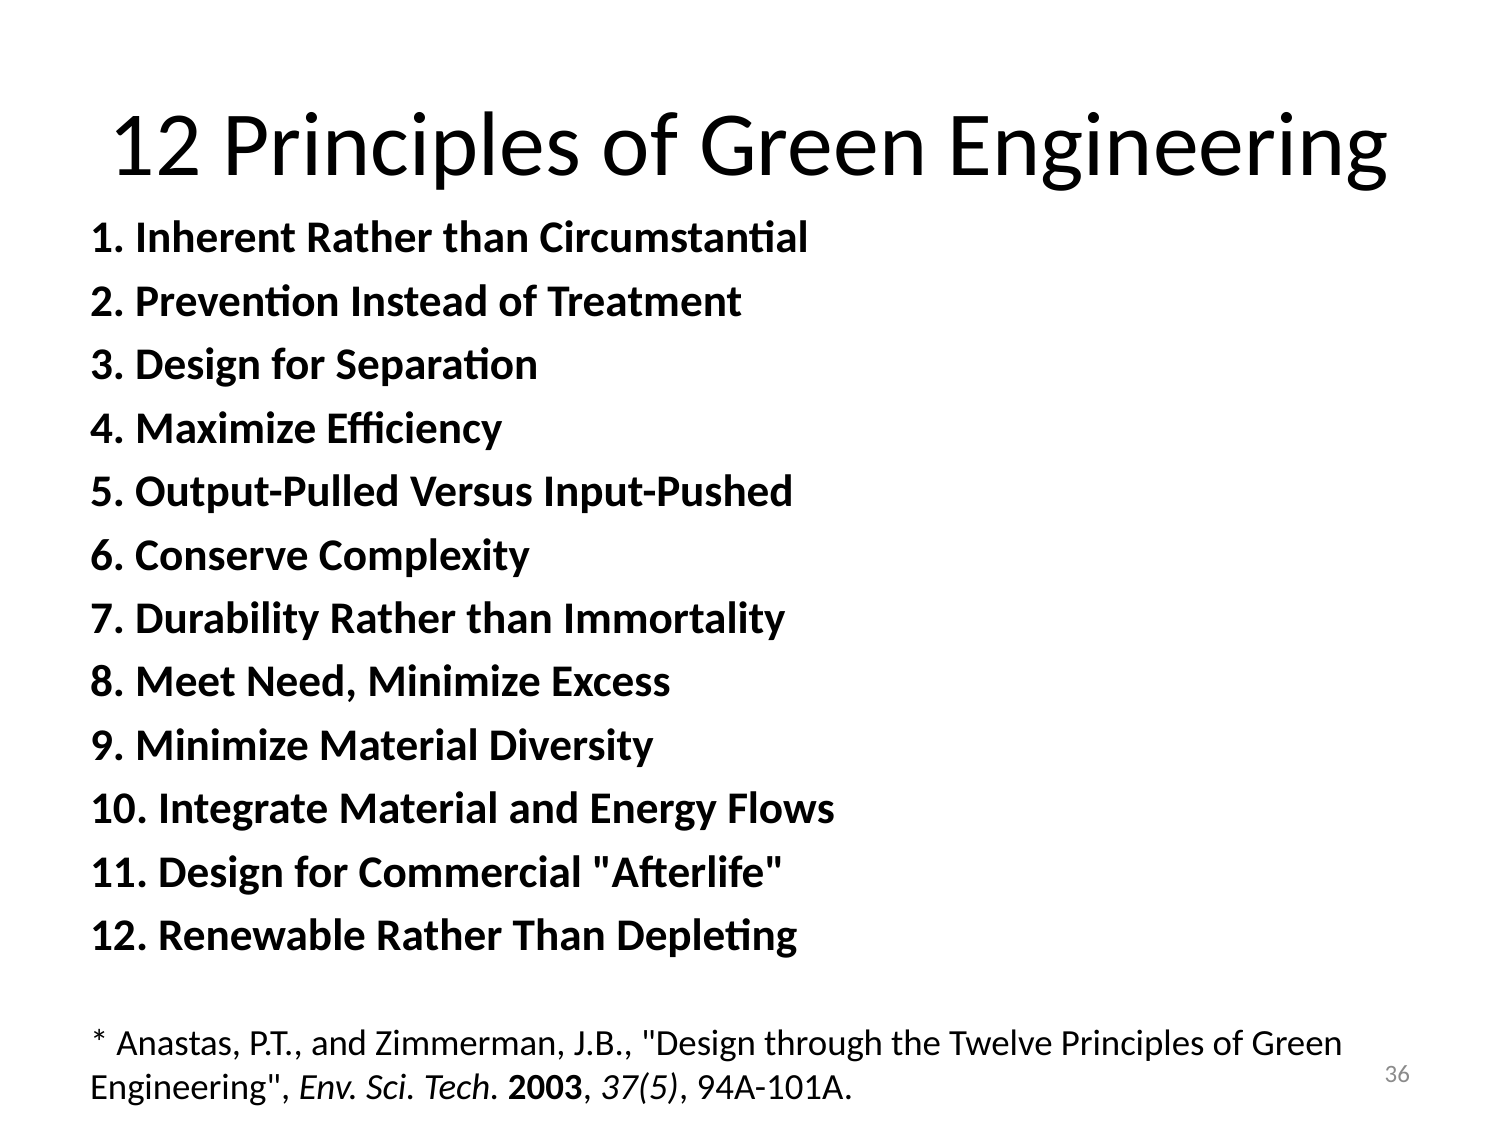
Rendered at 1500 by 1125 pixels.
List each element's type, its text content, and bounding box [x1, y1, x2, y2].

list 1. Inherent Rather than Circumstantial 2. Prevention Instead of Treatment 3. Design for Separation 4. Maximize Efficiency 5. Output-Pulled Versus Input-Pushed 6. Conserve Complexity 7. Durability Rather than Immortality 8. Meet Need, Minimize Excess 9. Minimize Material Diversity 10. Integrate Material and Energy Flows 11. Design for Commercial "Afterlife" 12. Renewable Rather Than Depleting * Anastas, P.T., and Zimmerman, J.B., "Design through the Twelve Principles of Green Engineering", Env. Sci. Tech. 2003, 37(5), 94A-101A. [75, 200, 1425, 1125]
slide_number 36 [1074, 1042, 1425, 1103]
title 12 Principles of Green Engineering [75, 45, 1425, 200]
